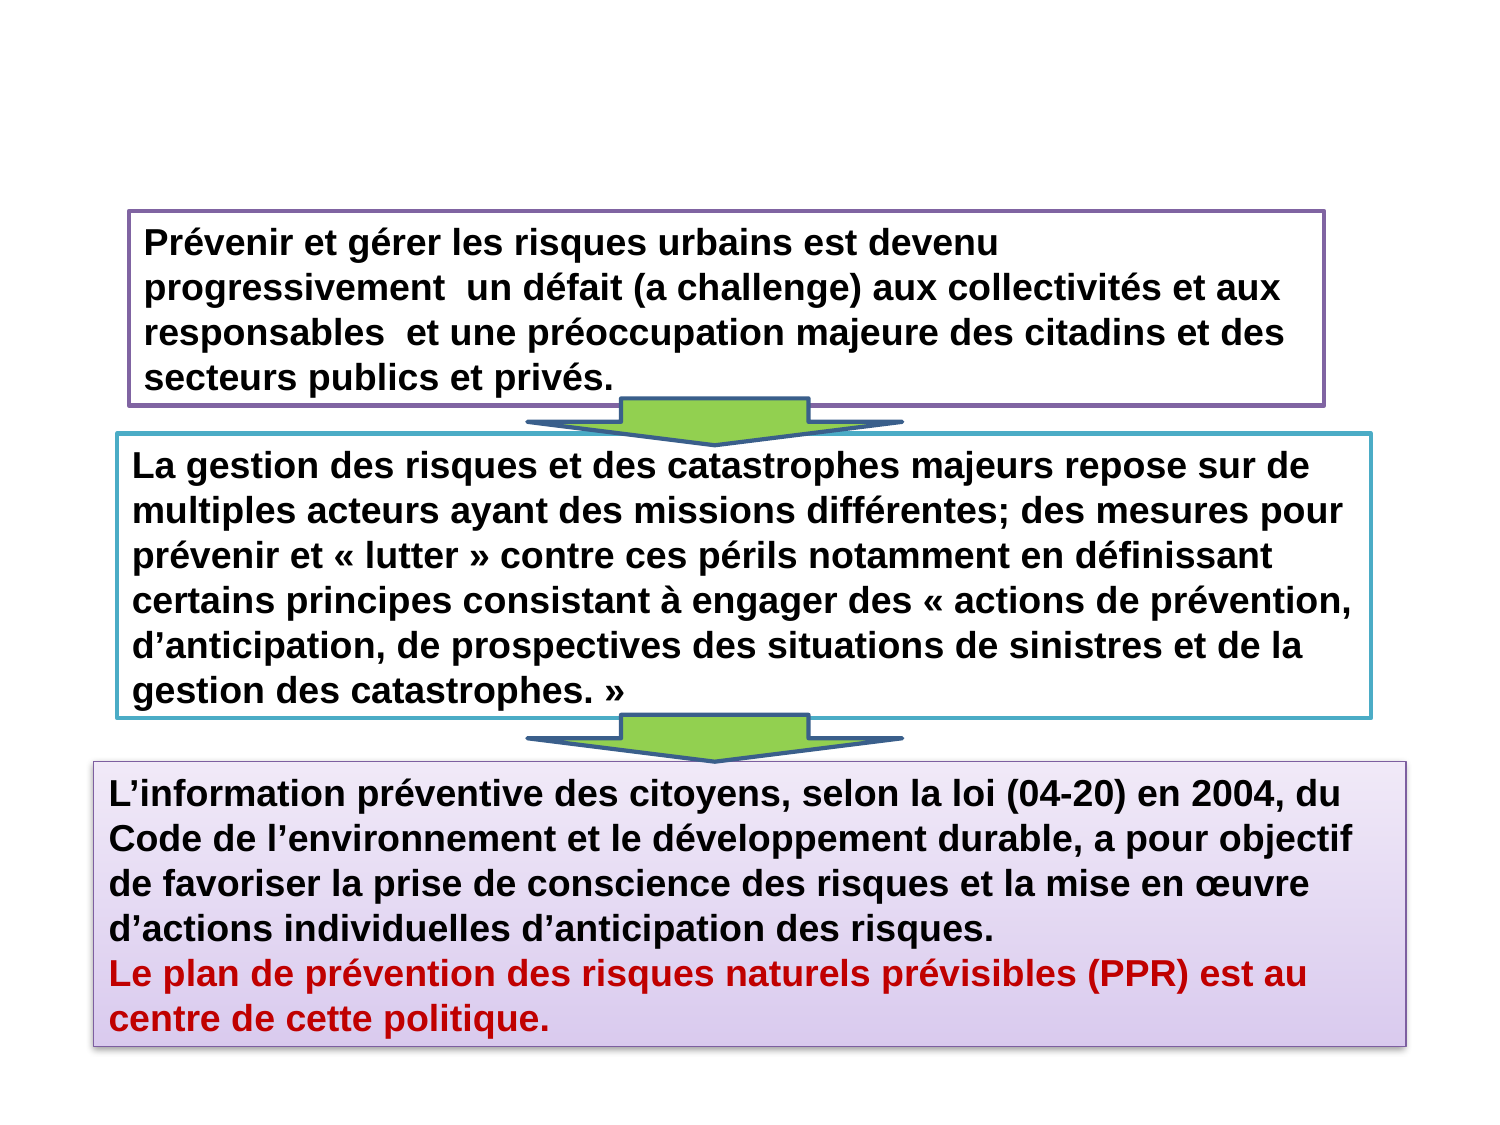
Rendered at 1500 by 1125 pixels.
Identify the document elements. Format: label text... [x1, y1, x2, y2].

text_box [525, 712, 905, 764]
text_box La gestion des risques et des catastrophes majeurs repose sur de multiples acteurs ayant des missions différentes; des mesures pour prévenir et « lutter » contre ces périls notamment en définissant certains principes consistant à engager des « actions de prévention, d’anticipation, de prospectives des situations de sinistres et de la gestion des catastrophes. » [115, 431, 1373, 720]
text_box Prévenir et gérer les risques urbains est devenu progressivement un défait (a challenge) aux collectivités et aux responsables et une préoccupation majeure des citadins et des secteurs publics et privés. [127, 209, 1326, 408]
text_box [525, 396, 905, 448]
text_box L’information préventive des citoyens, selon la loi (04-20) en 2004, du Code de l’environnement et le développement durable, a pour objectif de favoriser la prise de conscience des risques et la mise en œuvre d’actions individuelles d’anticipation des risques. Le plan de prévention des risques naturels prévisibles (PPR) est au centre de cette politique. [93, 761, 1407, 1047]
